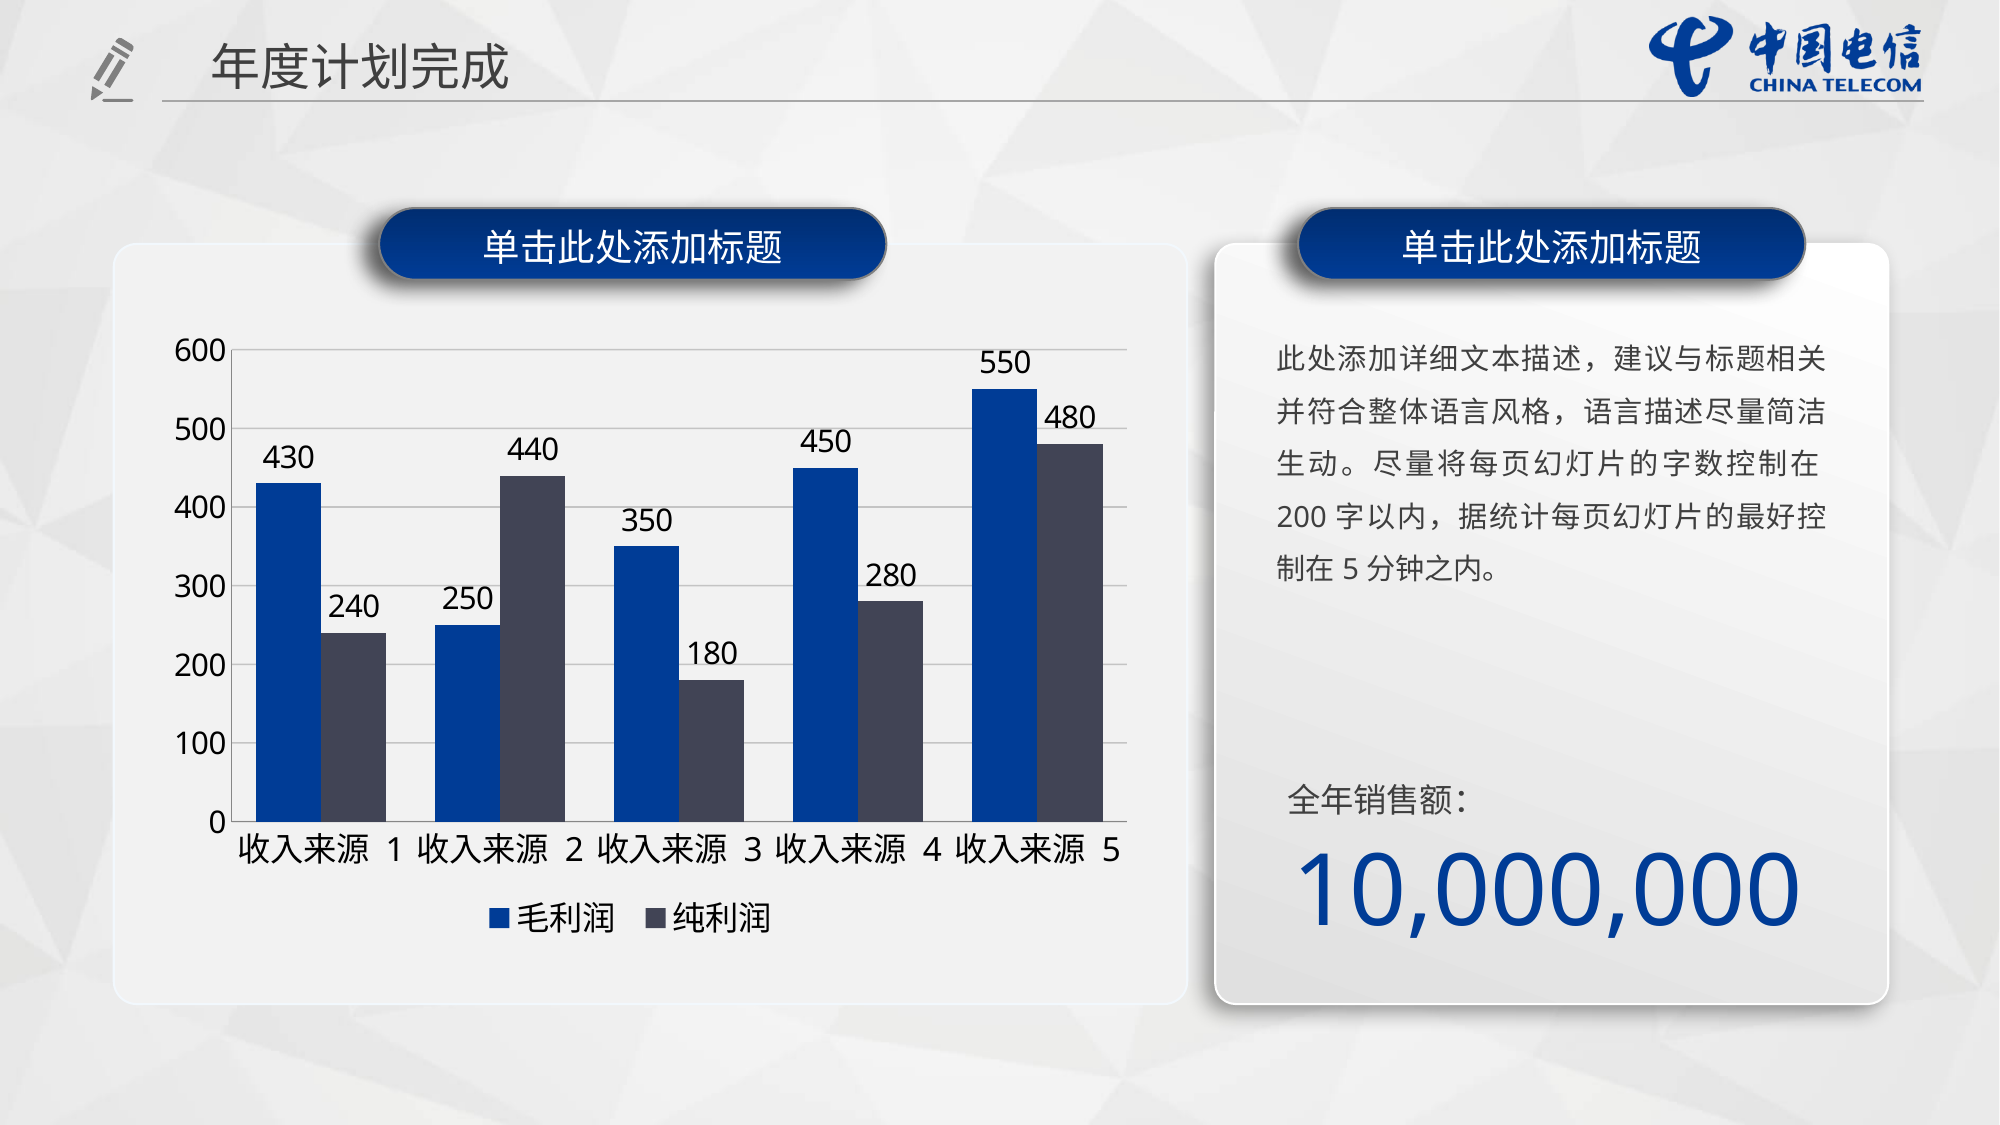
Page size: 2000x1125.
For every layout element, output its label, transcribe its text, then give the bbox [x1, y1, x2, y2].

text_box 单击此处添加标题 [1298, 208, 1806, 280]
picture [0, 0, 2000, 1125]
text_box [113, 243, 1188, 1005]
text_box 单击此处添加标题 [379, 208, 887, 280]
text_box 此处添加详细文本描述，建议与标题相关并符合整体语言风格，语言描述尽量简洁生动。尽量将每页幻灯片的字数控制在200字以内，据统计每页幻灯片的最好控制在5分钟之内。 [1261, 315, 1842, 605]
text_box [93, 52, 115, 82]
text_box [110, 45, 130, 59]
text_box [90, 86, 104, 101]
text_box 年度计划完成 [196, 28, 526, 100]
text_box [1271, 751, 1825, 955]
text_box [115, 37, 134, 52]
chart [154, 315, 1148, 953]
text_box [104, 59, 126, 89]
text_box [1215, 243, 1889, 1005]
text_box [102, 98, 134, 102]
